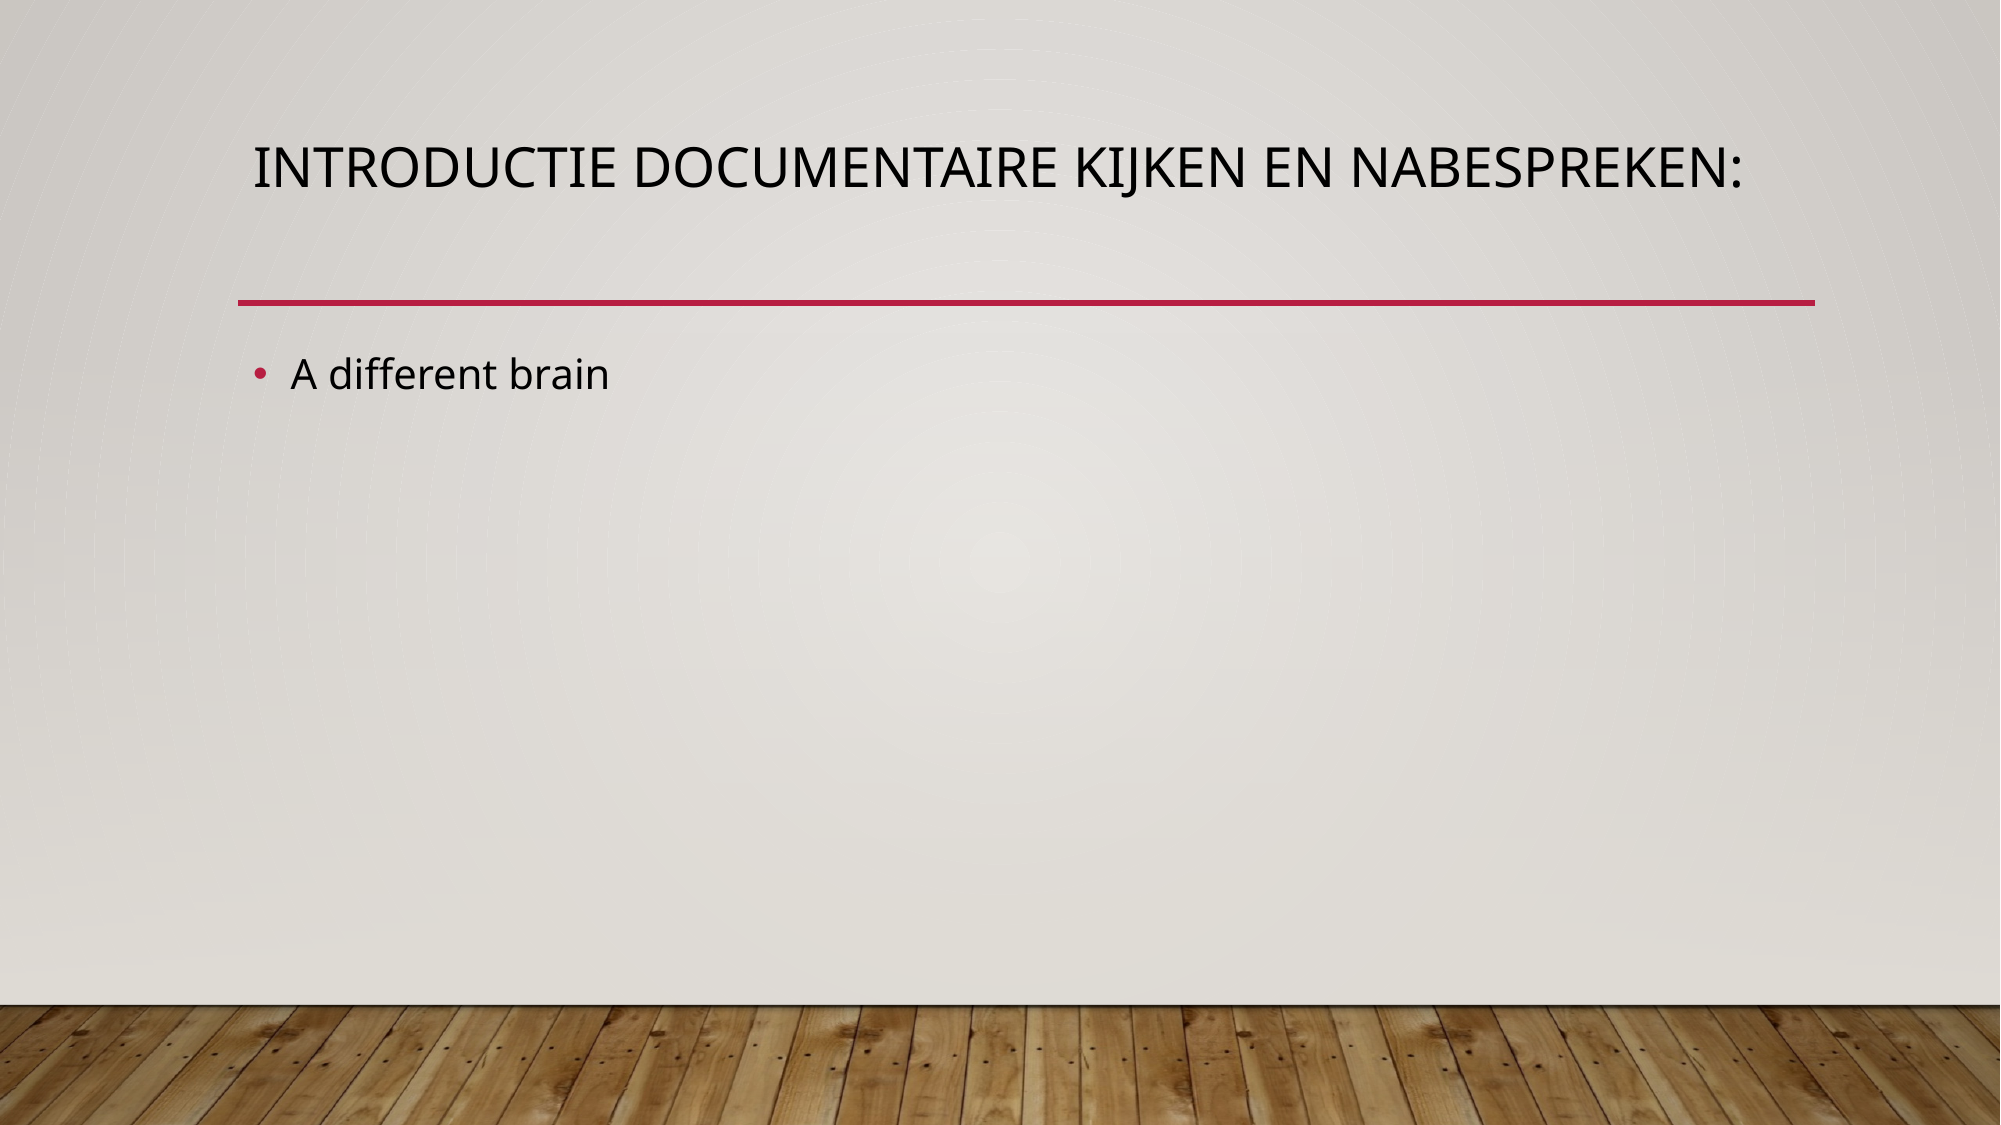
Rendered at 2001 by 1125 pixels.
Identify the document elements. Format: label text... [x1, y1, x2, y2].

title Introductie documentaire kijken en nabespreken: [238, 131, 1814, 305]
list A different brain [238, 330, 1814, 897]
picture [0, 1005, 2000, 1125]
